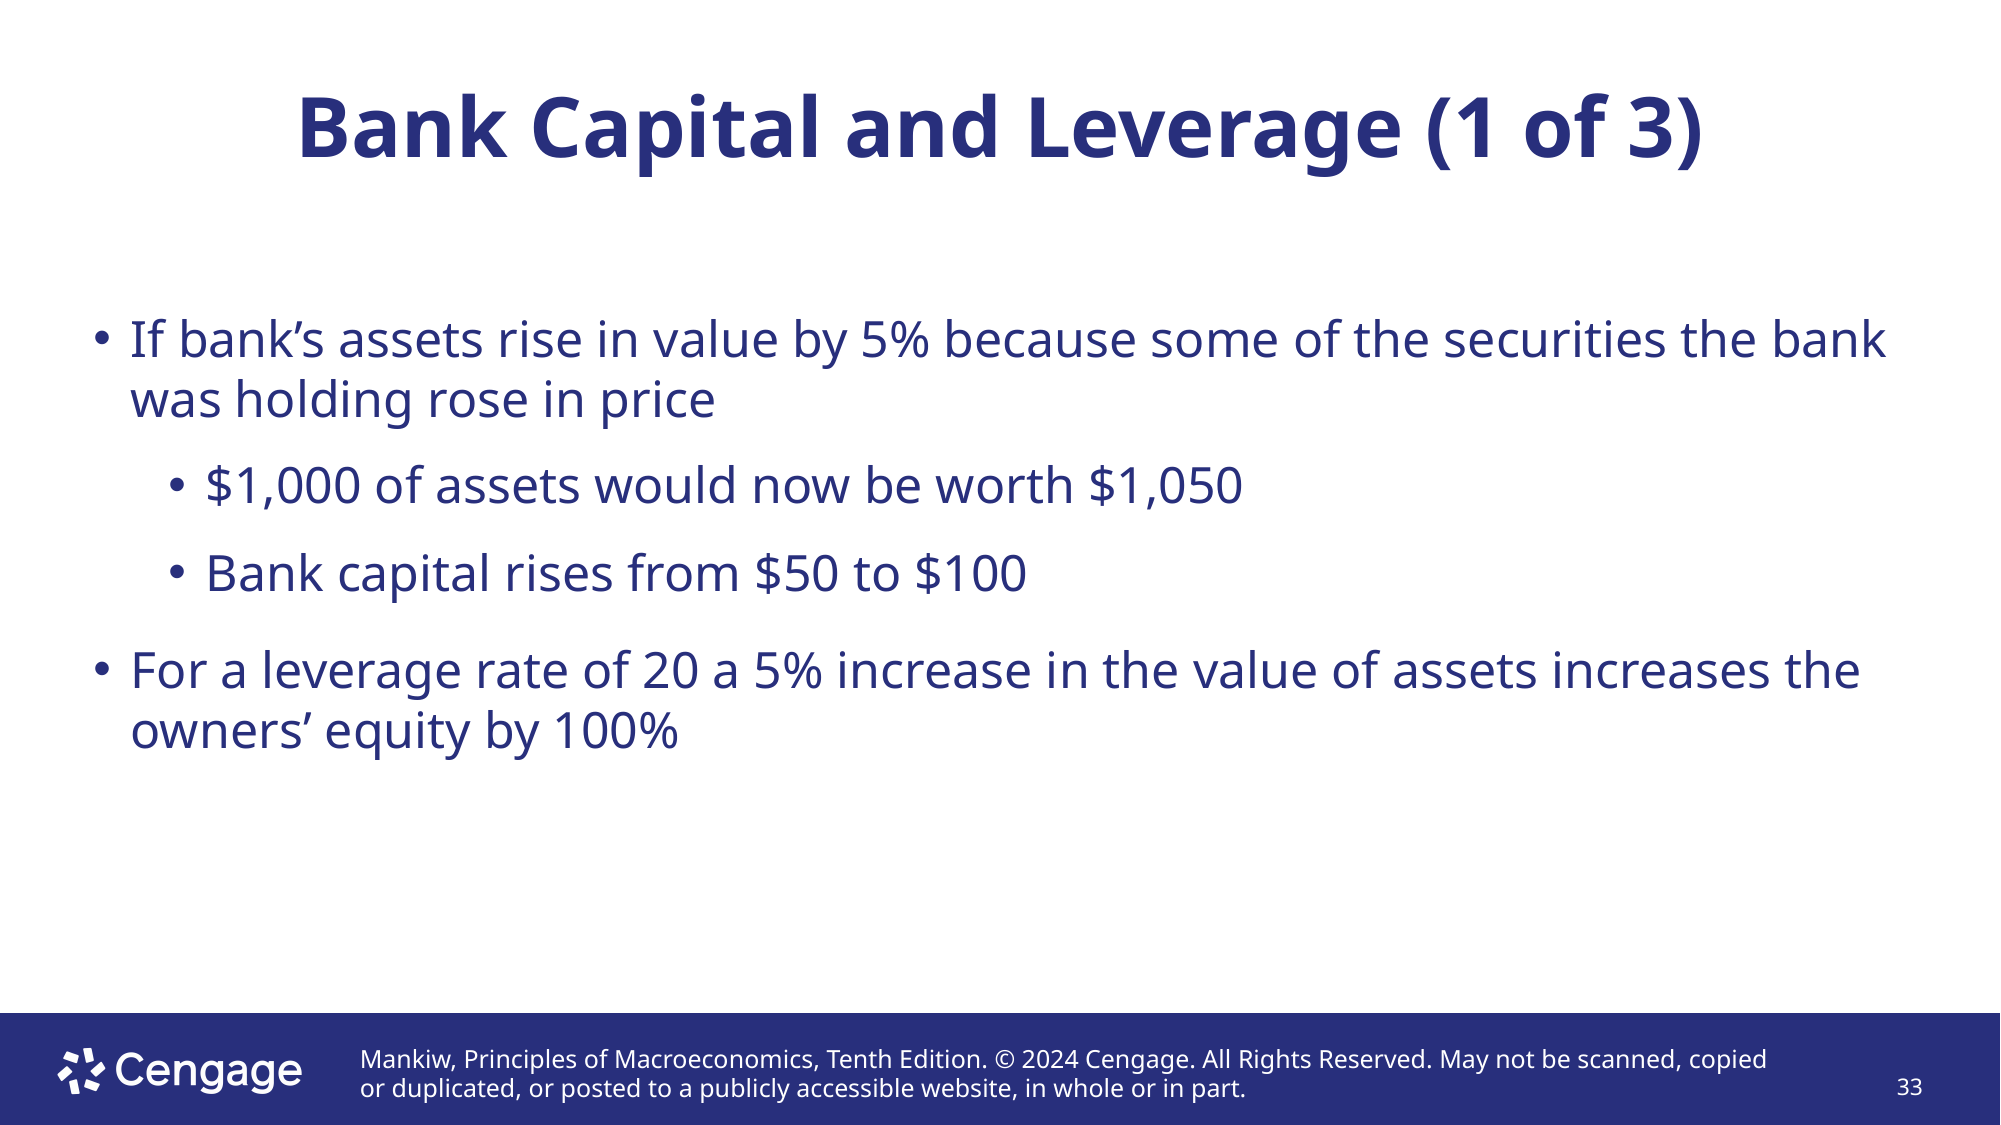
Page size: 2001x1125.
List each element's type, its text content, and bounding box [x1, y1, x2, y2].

list If bank’s assets rise in value by 5% because some of the securities the bank was holding rose in price $1,000 of assets would now be worth $1,050 Bank capital rises from $50 to $100 For a leverage rate of 20 a 5% increase in the value of assets increases the owners’ equity by 100% [78, 299, 1923, 1014]
picture [30, 1020, 329, 1122]
title Bank Capital and Leverage (1 of 3) [78, 77, 1923, 278]
